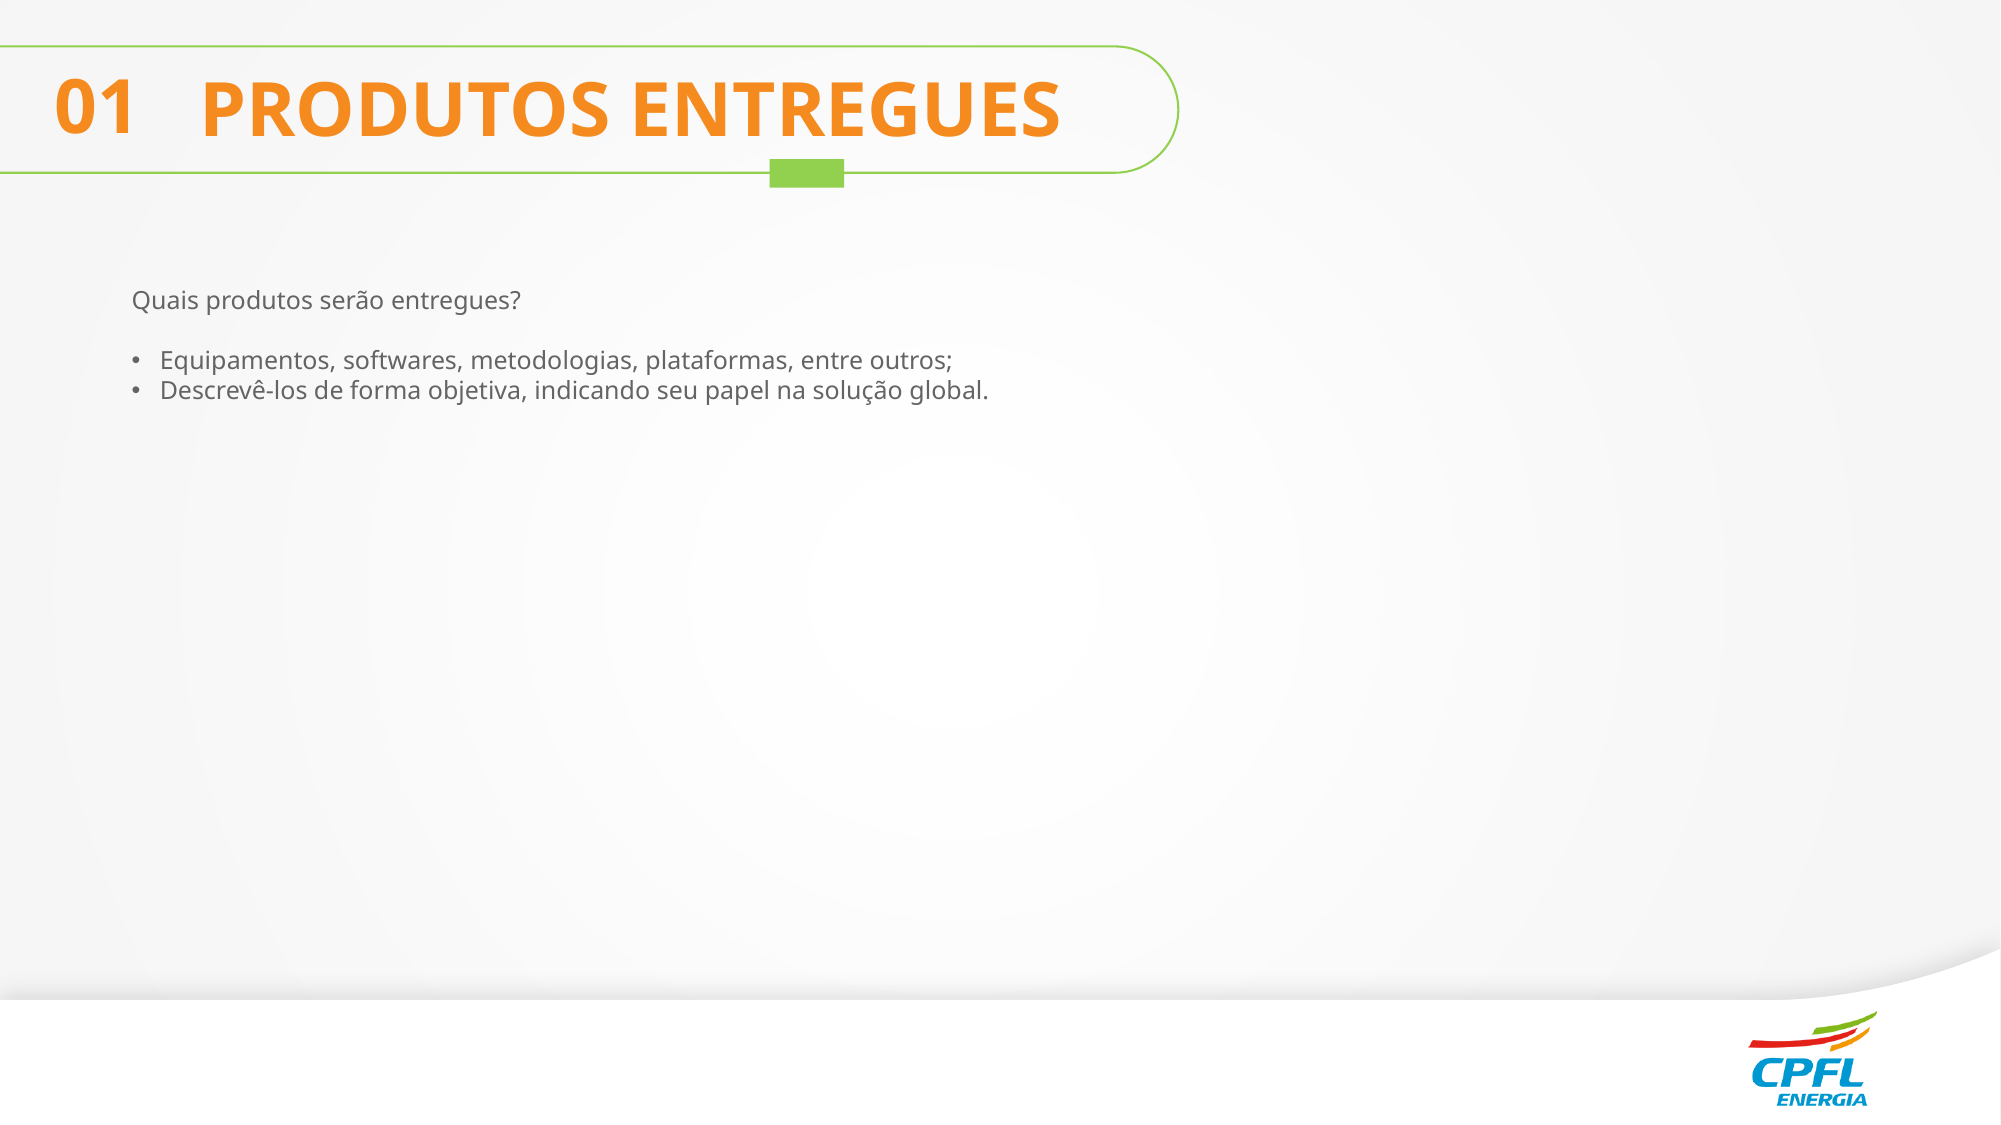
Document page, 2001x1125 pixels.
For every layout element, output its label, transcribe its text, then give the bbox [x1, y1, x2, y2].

text_box [0, 45, 1180, 174]
text_box Quais produtos serão entregues? Equipamentos, softwares, metodologias, plataformas, entre outros; Descrevê-los de forma objetiva, indicando seu papel na solução global. [116, 277, 1102, 412]
picture [1782, 1096, 1790, 1106]
picture [1748, 1011, 1877, 1106]
picture [0, 0, 2001, 1000]
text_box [160, 54, 1102, 188]
